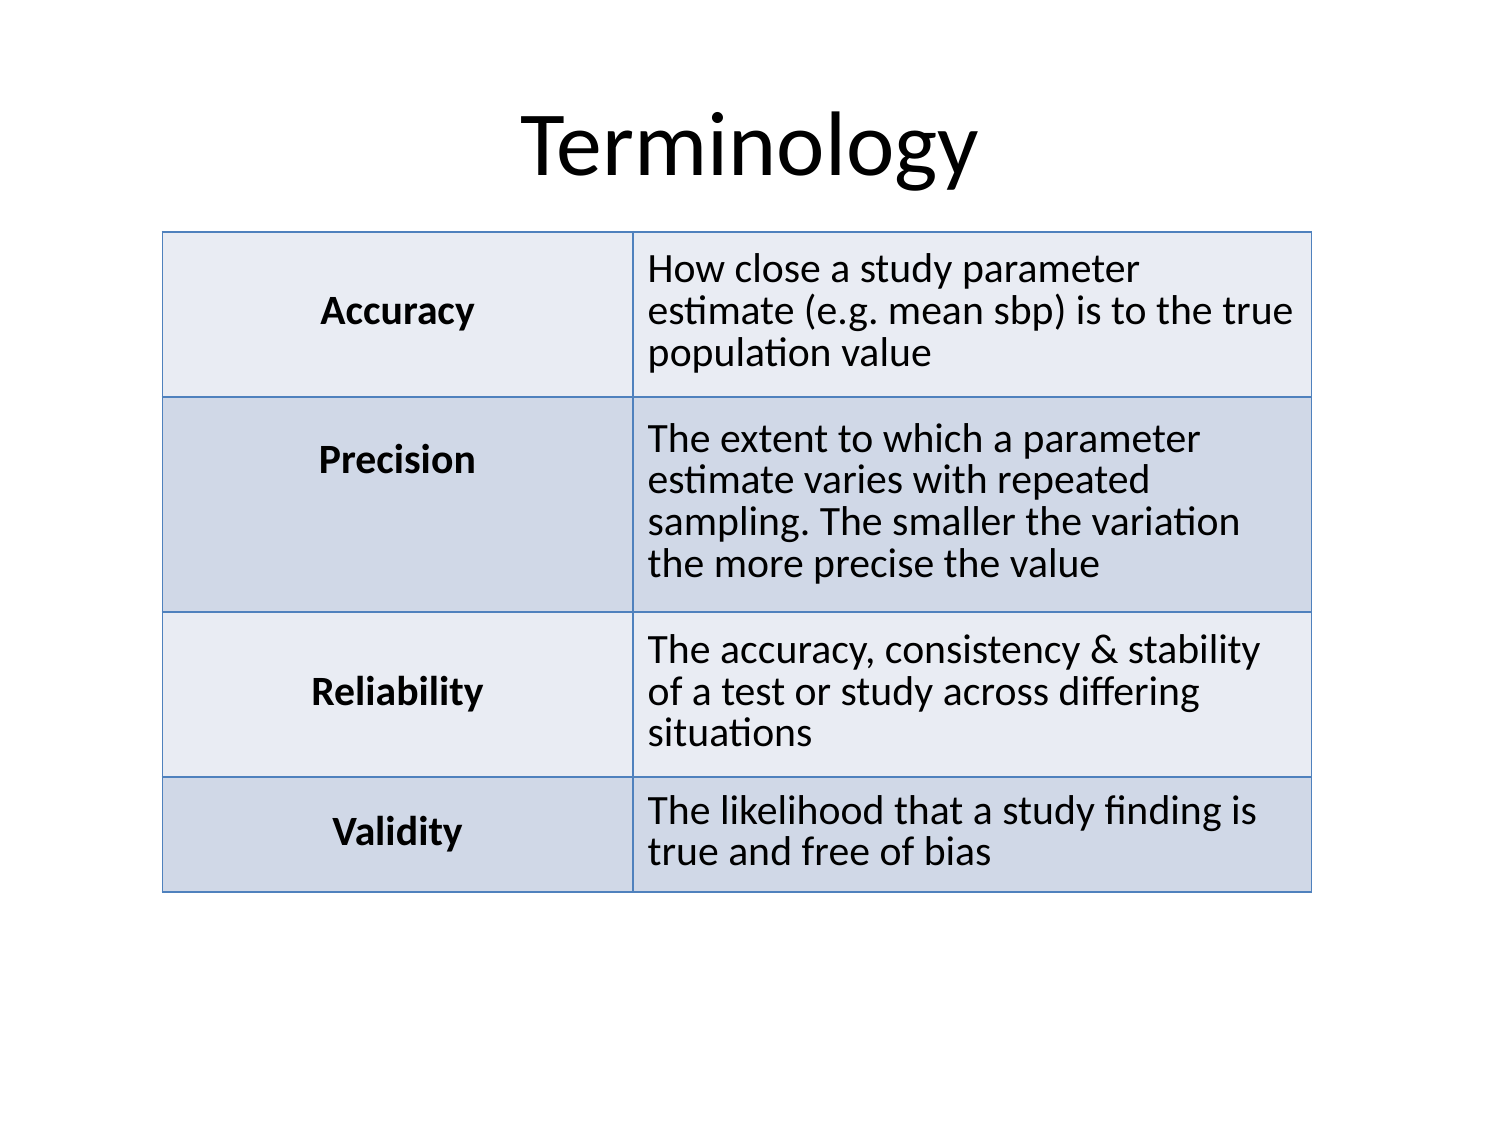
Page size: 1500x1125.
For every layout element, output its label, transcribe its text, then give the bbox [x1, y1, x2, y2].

title Terminology [75, 45, 1425, 233]
table_header Accuracy [163, 233, 632, 396]
table_cell The extent to which a parameter estimate varies with repeated sampling. The smaller the variation the more precise the value [634, 398, 1311, 611]
table_cell Validity [163, 778, 632, 891]
table_header How close a study parameter estimate (e.g. mean sbp) is to the true population value [634, 233, 1311, 396]
table_cell The likelihood that a study finding is true and free of bias [634, 778, 1311, 891]
table_cell The accuracy, consistency & stability of a test or study across differing situations [634, 613, 1311, 776]
table_cell Precision [163, 398, 632, 611]
table_cell Reliability [163, 613, 632, 776]
